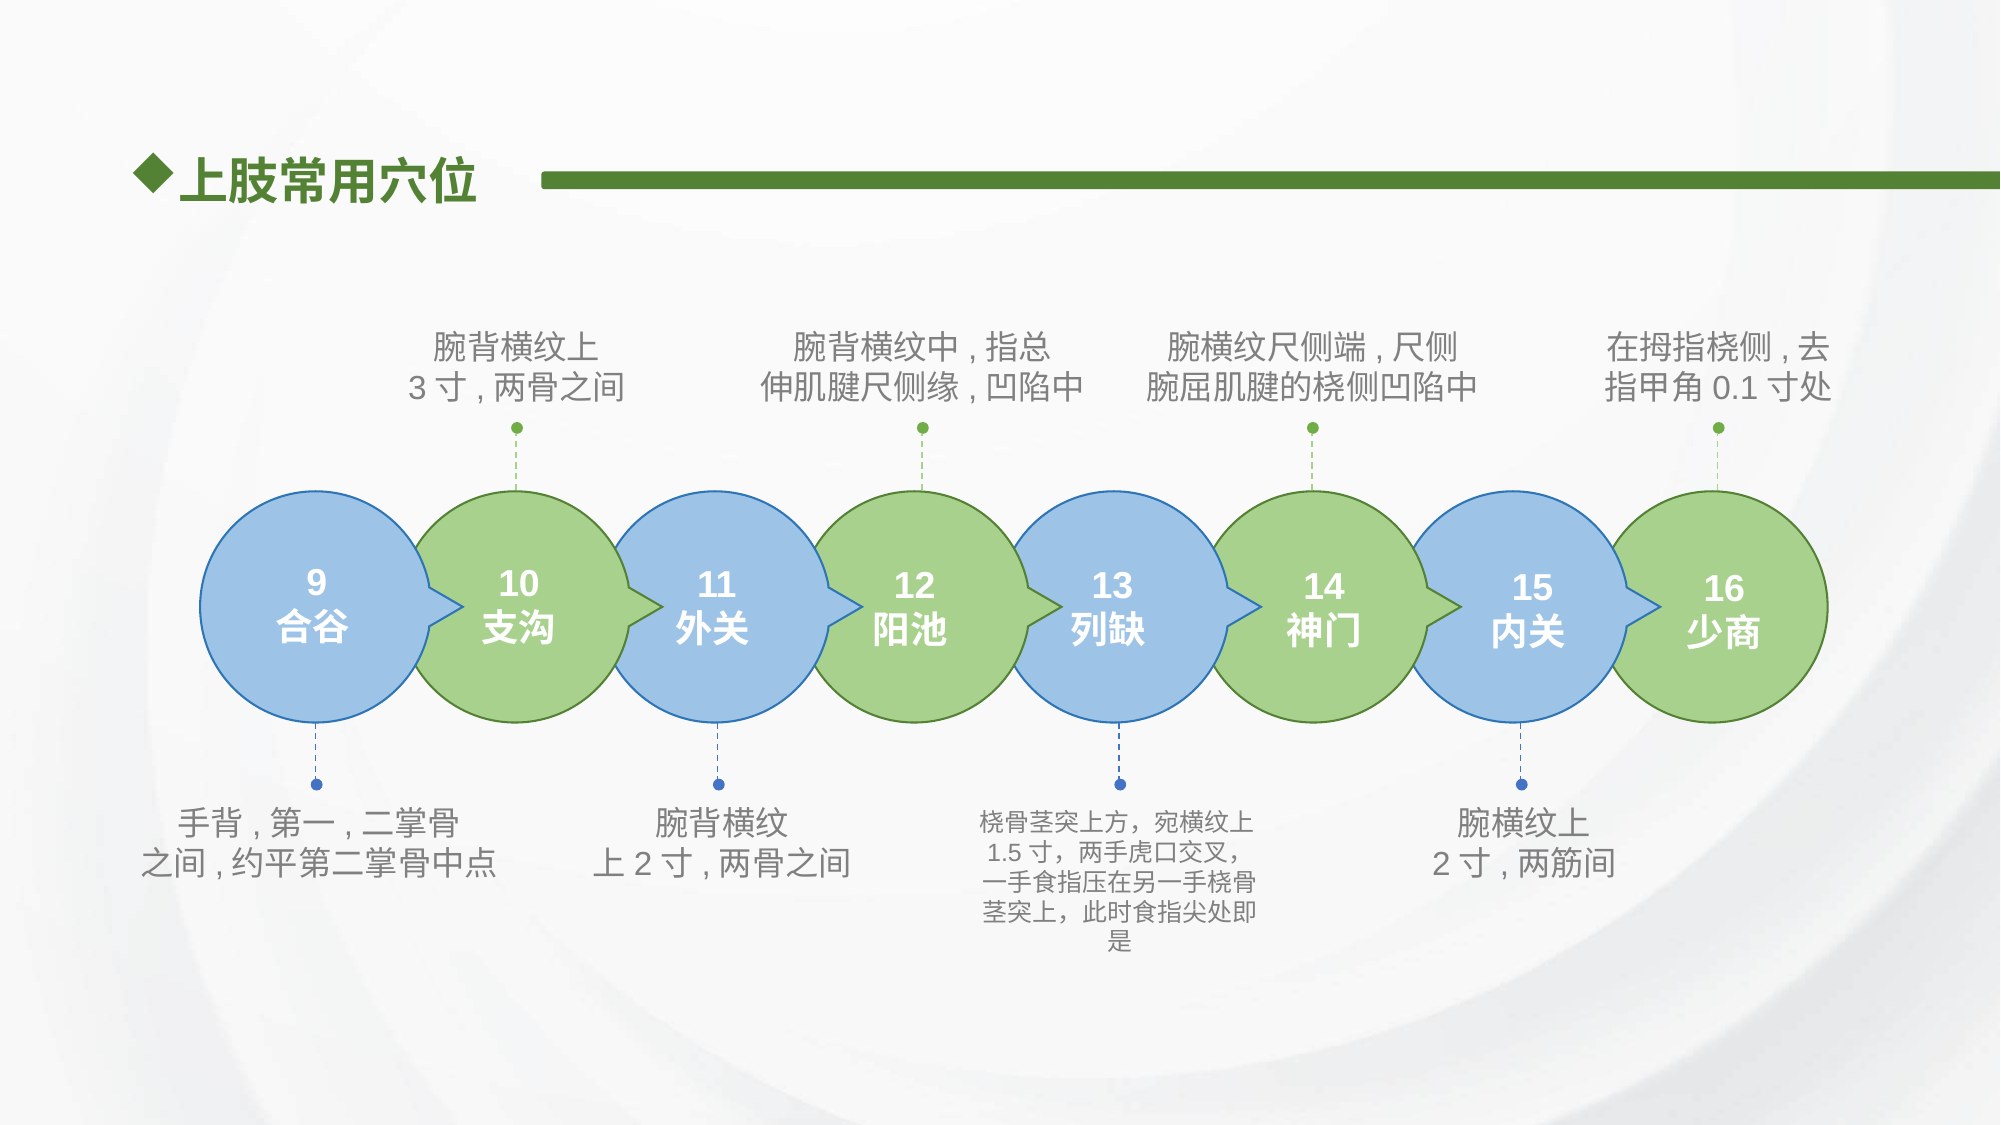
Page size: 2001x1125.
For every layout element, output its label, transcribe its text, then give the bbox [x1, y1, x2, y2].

text_box 腕背横纹中,指总 伸肌腱尺侧缘,凹陷中 [745, 318, 1100, 414]
text_box 16 少商 [1671, 556, 1777, 662]
text_box 腕横纹上 2寸,两筋间 [1417, 795, 1632, 890]
text_box 12 阳池 [858, 553, 972, 658]
text_box [540, 170, 2000, 191]
text_box [415, 490, 660, 724]
text_box [1014, 490, 1264, 724]
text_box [1515, 722, 1528, 791]
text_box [712, 722, 725, 791]
text_box 在拇指桡侧,去 指甲角0.1寸处 [1589, 318, 1848, 414]
text_box 桡骨茎突上方，宛横纹上1.5寸，两手虎口交叉，一手食指压在另一手桡骨茎突上，此时食指尖处即是 [962, 798, 1278, 964]
text_box 10 支沟 [466, 551, 572, 657]
text_box 11 外关 [660, 552, 774, 658]
text_box 14 神门 [1271, 554, 1377, 660]
text_box [1613, 490, 1829, 724]
text_box [1413, 490, 1663, 724]
text_box [815, 490, 1055, 724]
text_box [199, 490, 465, 724]
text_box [310, 722, 323, 791]
text_box 15 内关 [1475, 555, 1590, 661]
text_box 腕背横纹 上2寸,两骨之间 [577, 795, 867, 890]
text_box 13 列缺 [1055, 553, 1170, 659]
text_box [1114, 722, 1127, 791]
text_box 腕横纹尺侧端,尺侧 腕屈肌腱的桡侧凹陷中 [1131, 318, 1494, 414]
text_box 9 合谷 [260, 550, 374, 656]
text_box 上肢常用穴位 [113, 142, 494, 218]
text_box [615, 490, 858, 724]
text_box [1712, 422, 1725, 491]
text_box 腕背横纹上 3寸,两骨之间 [393, 318, 641, 414]
picture [0, 0, 2001, 1125]
text_box 手背,第一,二掌骨 之间,约平第二掌骨中点 [125, 795, 513, 890]
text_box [916, 422, 929, 491]
text_box [1214, 490, 1463, 724]
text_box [1306, 422, 1319, 491]
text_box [511, 422, 523, 491]
